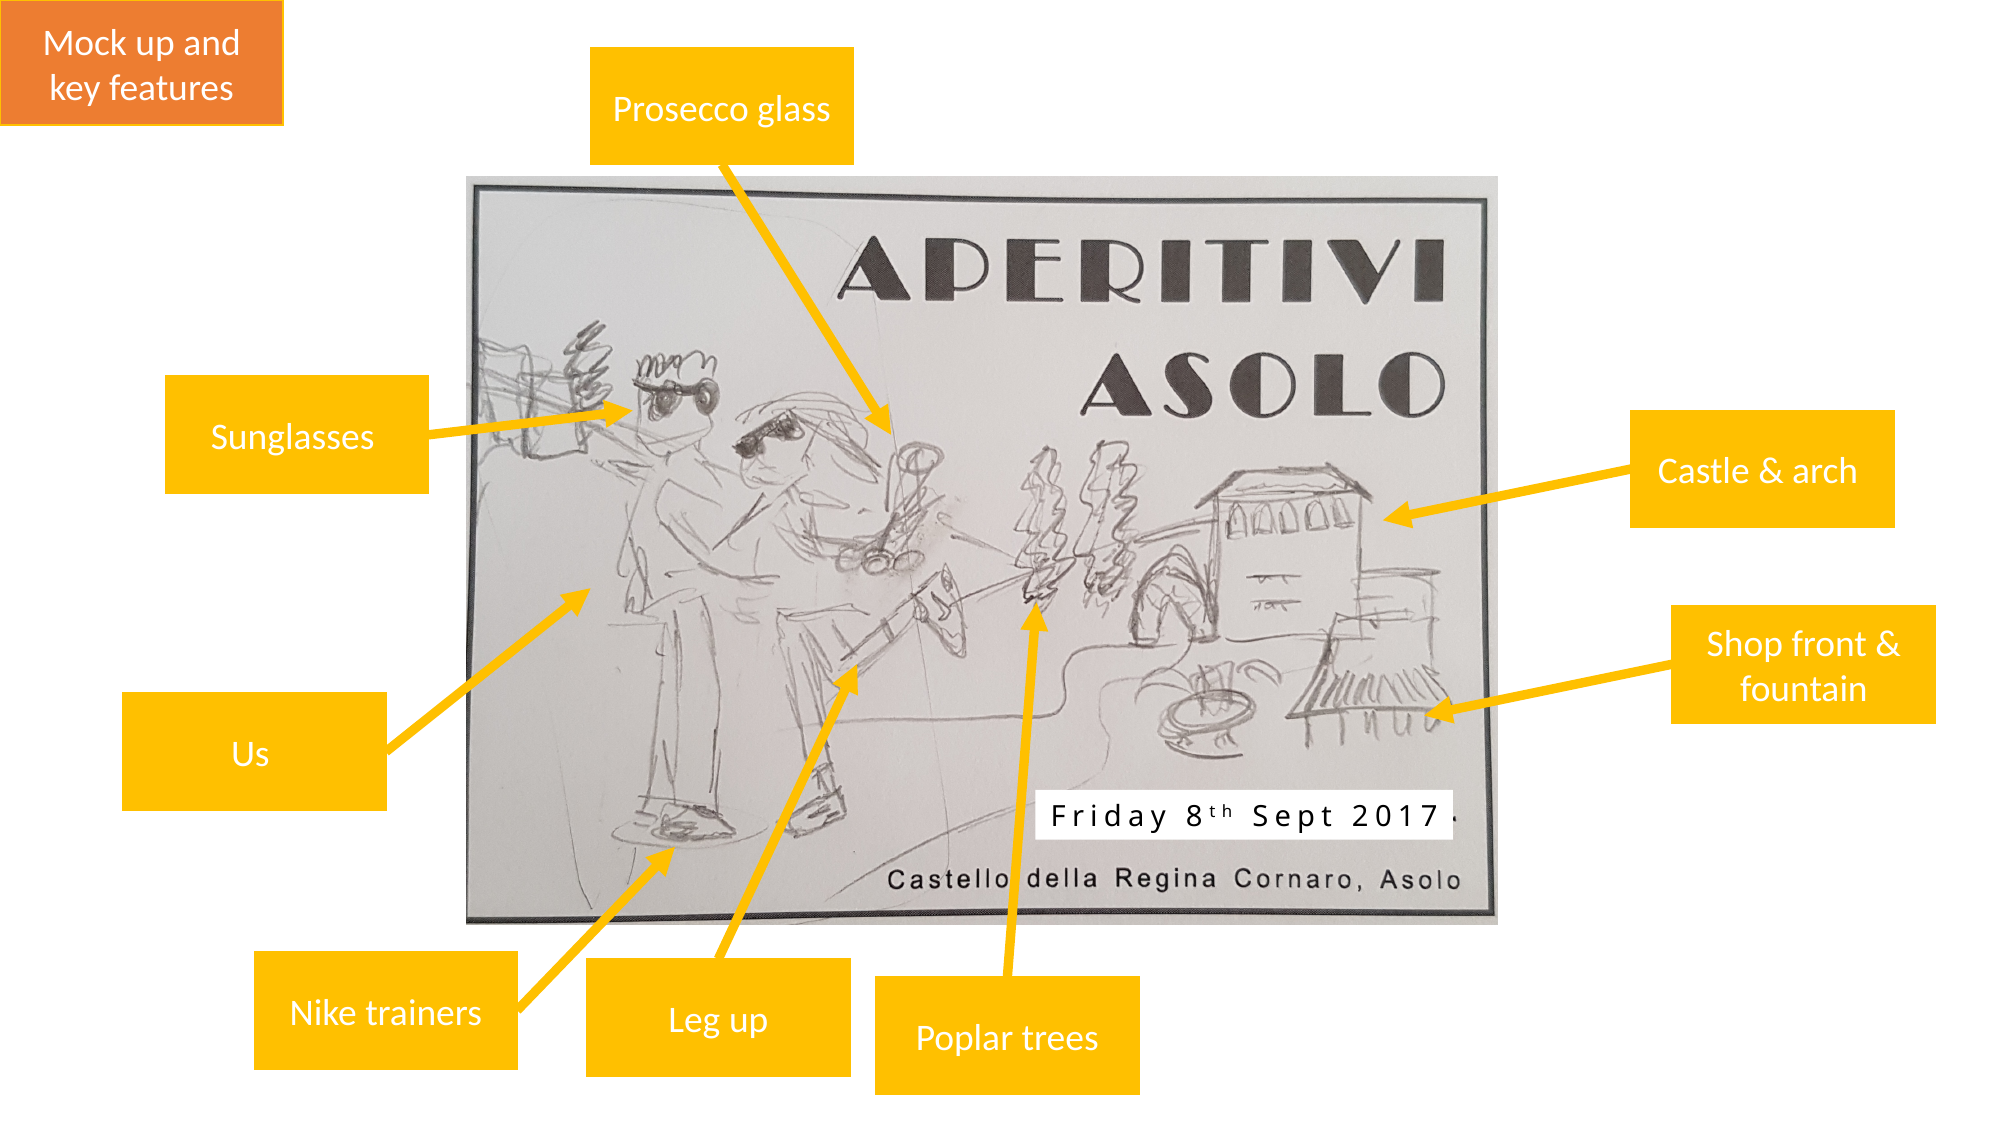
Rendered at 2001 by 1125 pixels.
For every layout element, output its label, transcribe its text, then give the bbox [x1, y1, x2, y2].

text_box Sunglasses [165, 375, 429, 494]
text_box Leg up [586, 958, 851, 1077]
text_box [1424, 664, 1673, 716]
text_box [721, 164, 892, 435]
text_box Prosecco glass [590, 47, 854, 165]
text_box Mock up and key features [0, 0, 284, 126]
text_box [428, 410, 633, 435]
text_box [1007, 602, 1037, 978]
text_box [385, 588, 591, 752]
text_box Castle & arch [1630, 410, 1895, 528]
text_box Shop front & fountain [1671, 605, 1936, 724]
text_box Us [122, 692, 387, 811]
text_box Poplar trees [875, 976, 1140, 1095]
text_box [517, 846, 675, 1011]
text_box Nike trainers [254, 951, 518, 1070]
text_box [718, 664, 858, 959]
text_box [1382, 468, 1632, 521]
picture [466, 176, 1498, 925]
